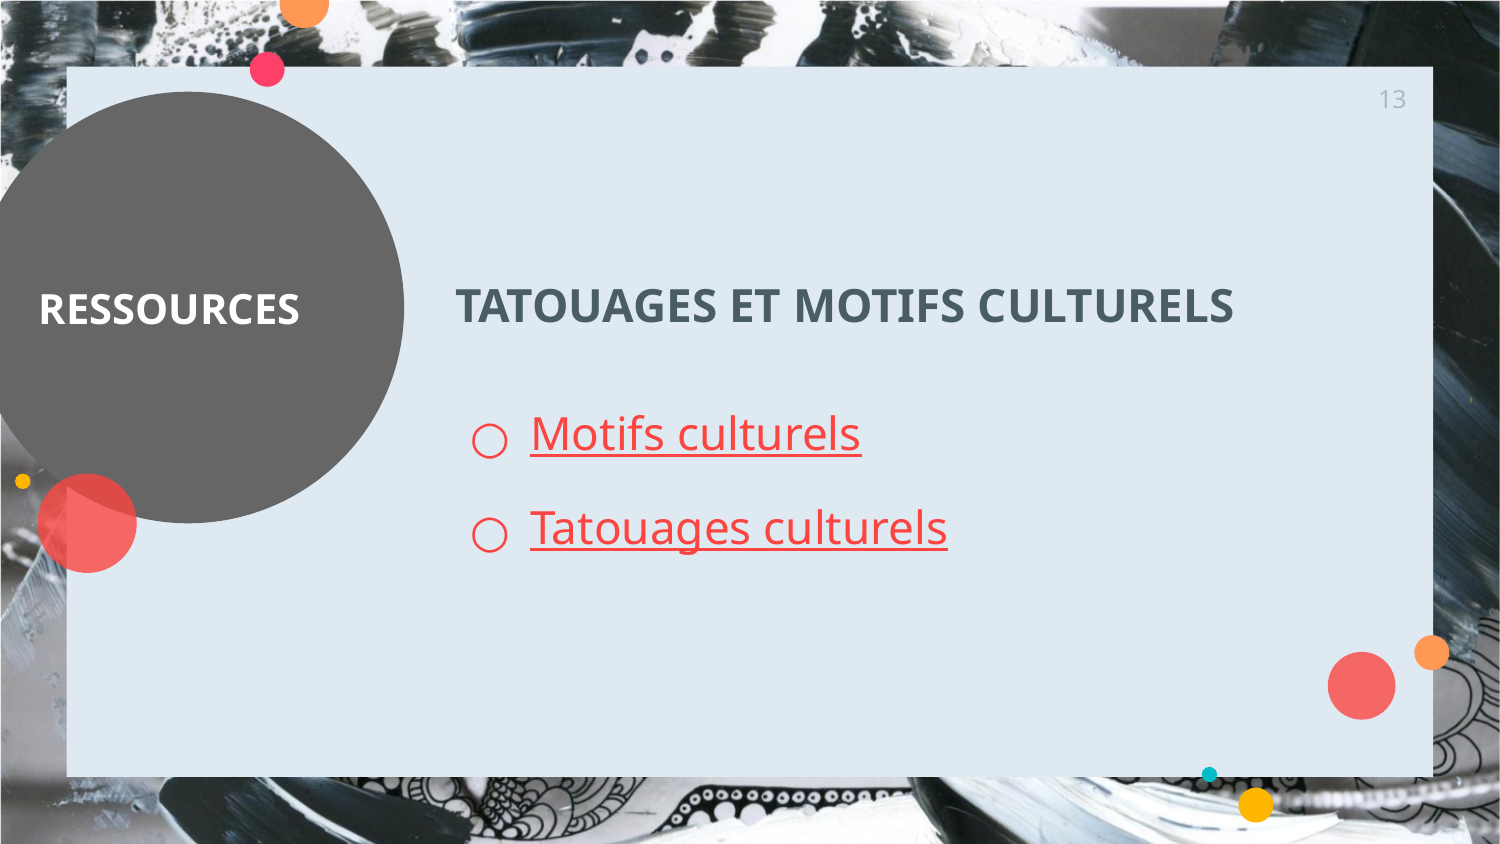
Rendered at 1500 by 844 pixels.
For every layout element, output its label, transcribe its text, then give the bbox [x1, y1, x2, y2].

picture [2, 2, 1500, 844]
list TATOUAGES ET MOTIFS CULTURELS Motifs culturels Tatouages culturels [440, 234, 1383, 684]
title RESSOURCES [23, 91, 375, 524]
slide_number ‹#› [1331, 68, 1422, 134]
